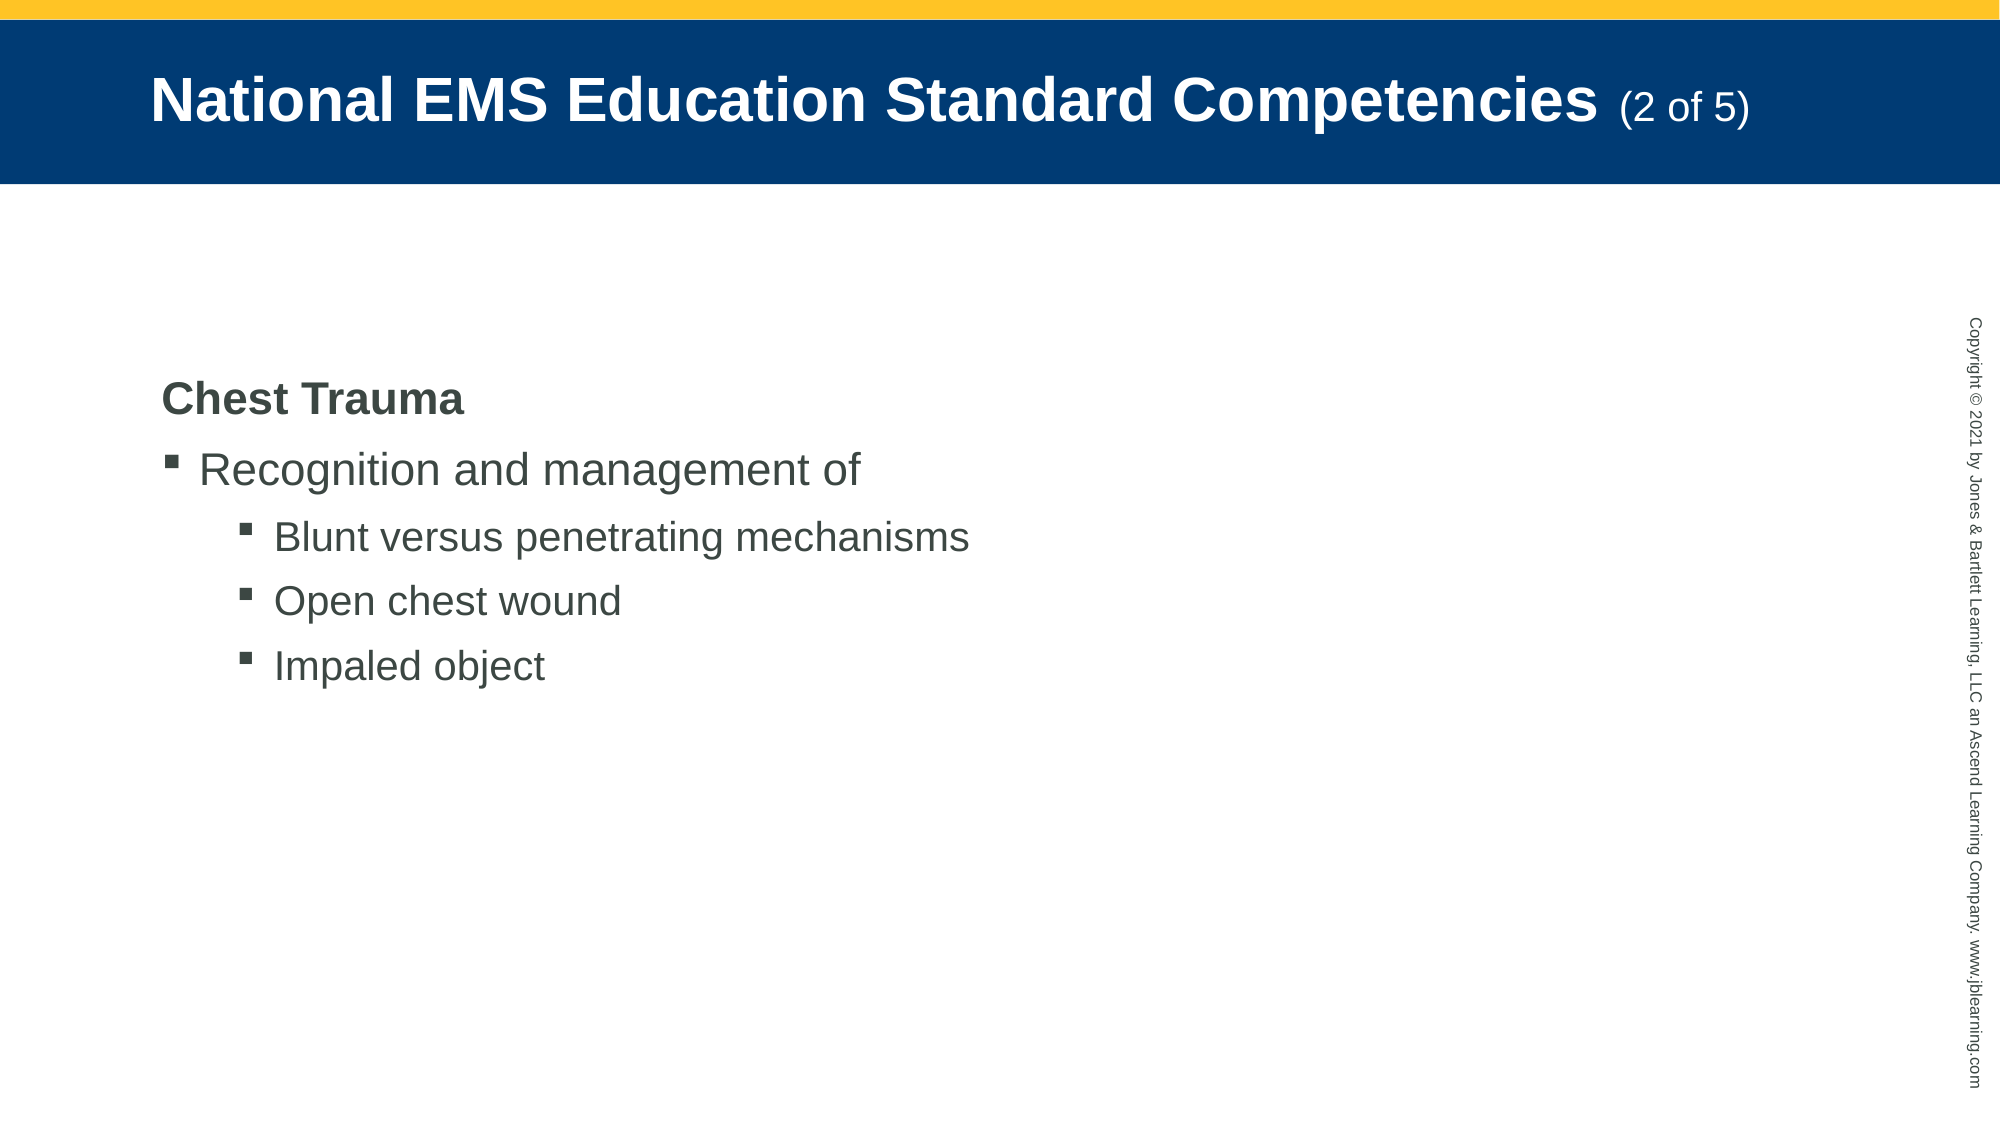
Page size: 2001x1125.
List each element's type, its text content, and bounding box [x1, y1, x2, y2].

title National EMS Education Standard Competencies (2 of 5) [0, 19, 2000, 185]
list Chest Trauma Recognition and management of Blunt versus penetrating mechanisms Open chest wound Impaled object [146, 361, 1859, 1016]
